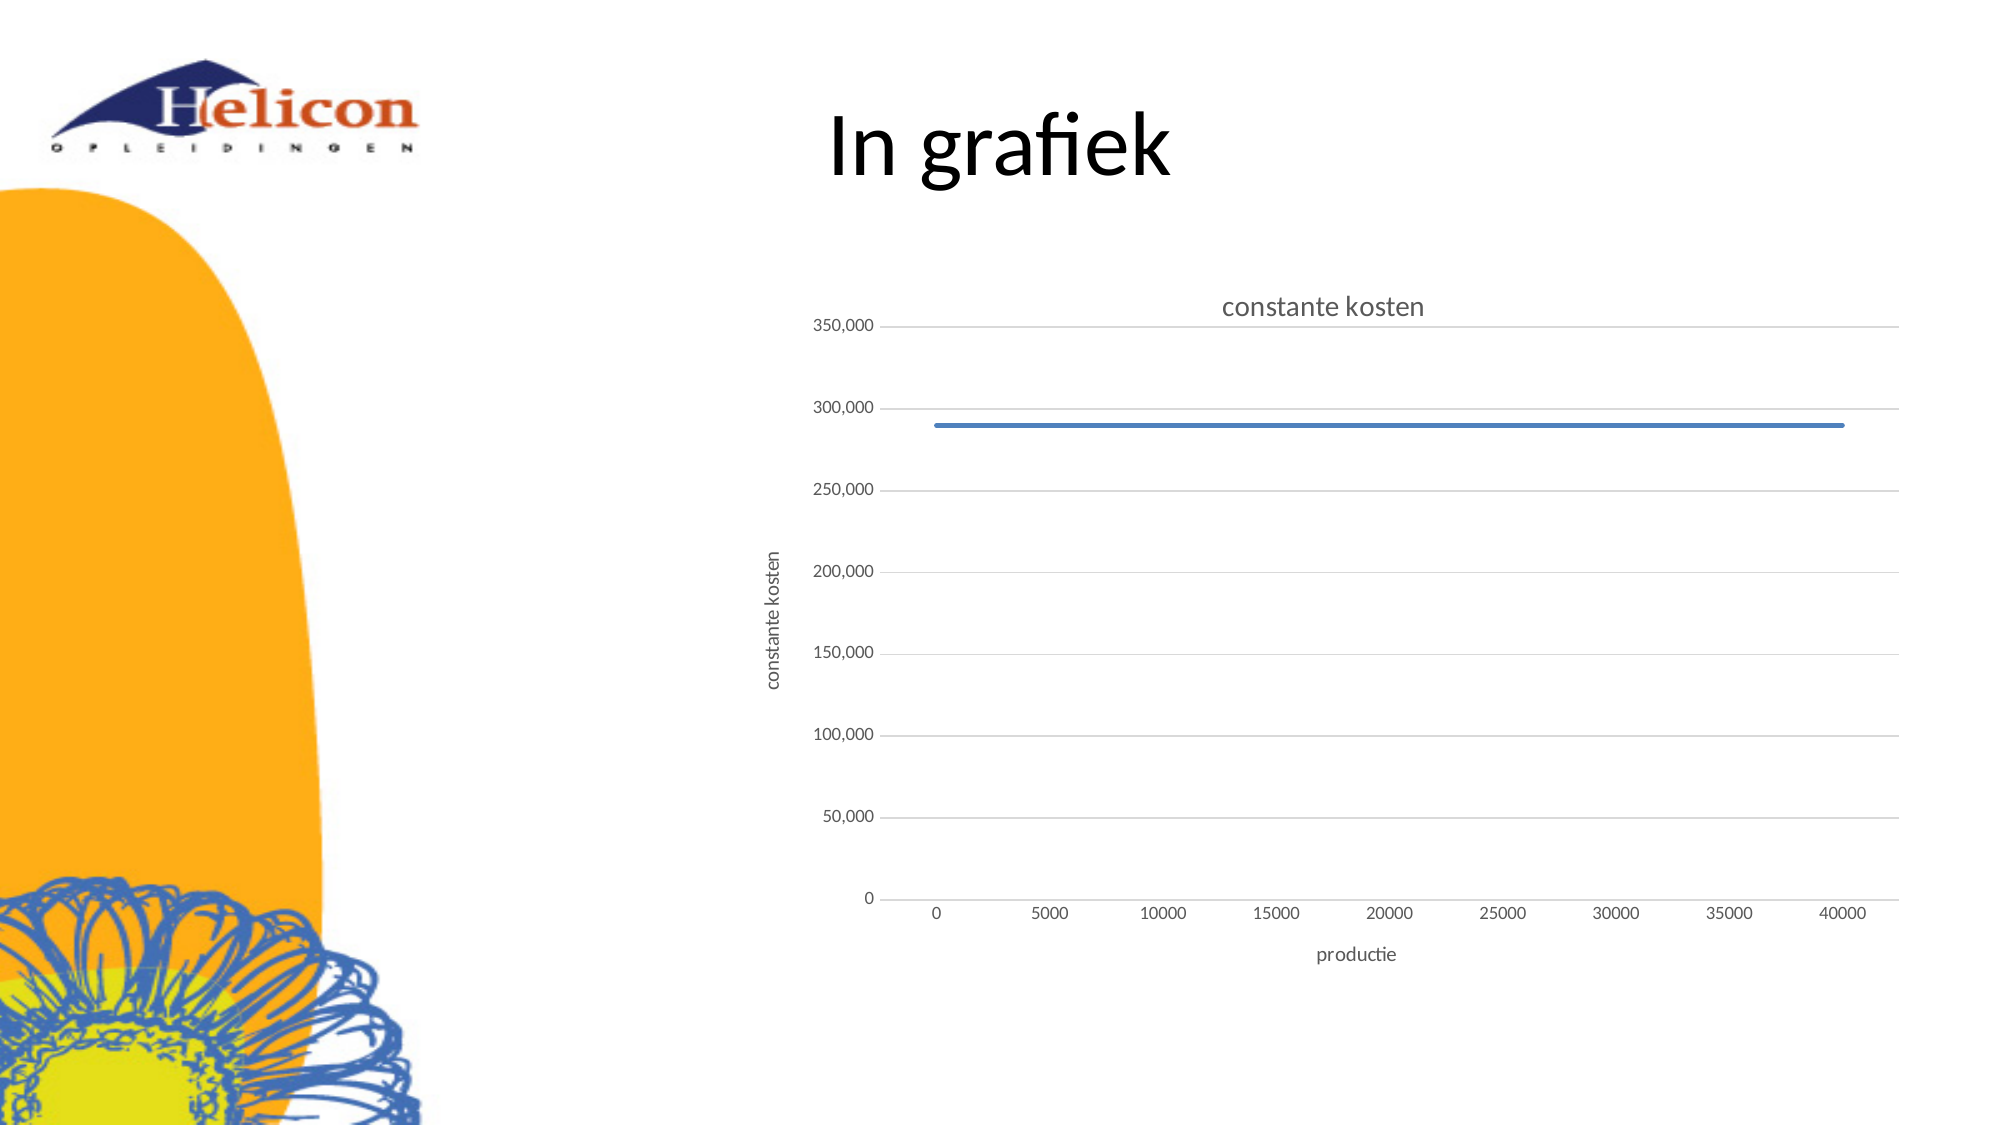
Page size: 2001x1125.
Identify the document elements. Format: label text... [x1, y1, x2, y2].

title In grafiek [99, 45, 1900, 233]
chart [747, 262, 1901, 1006]
picture [0, 0, 2001, 1125]
